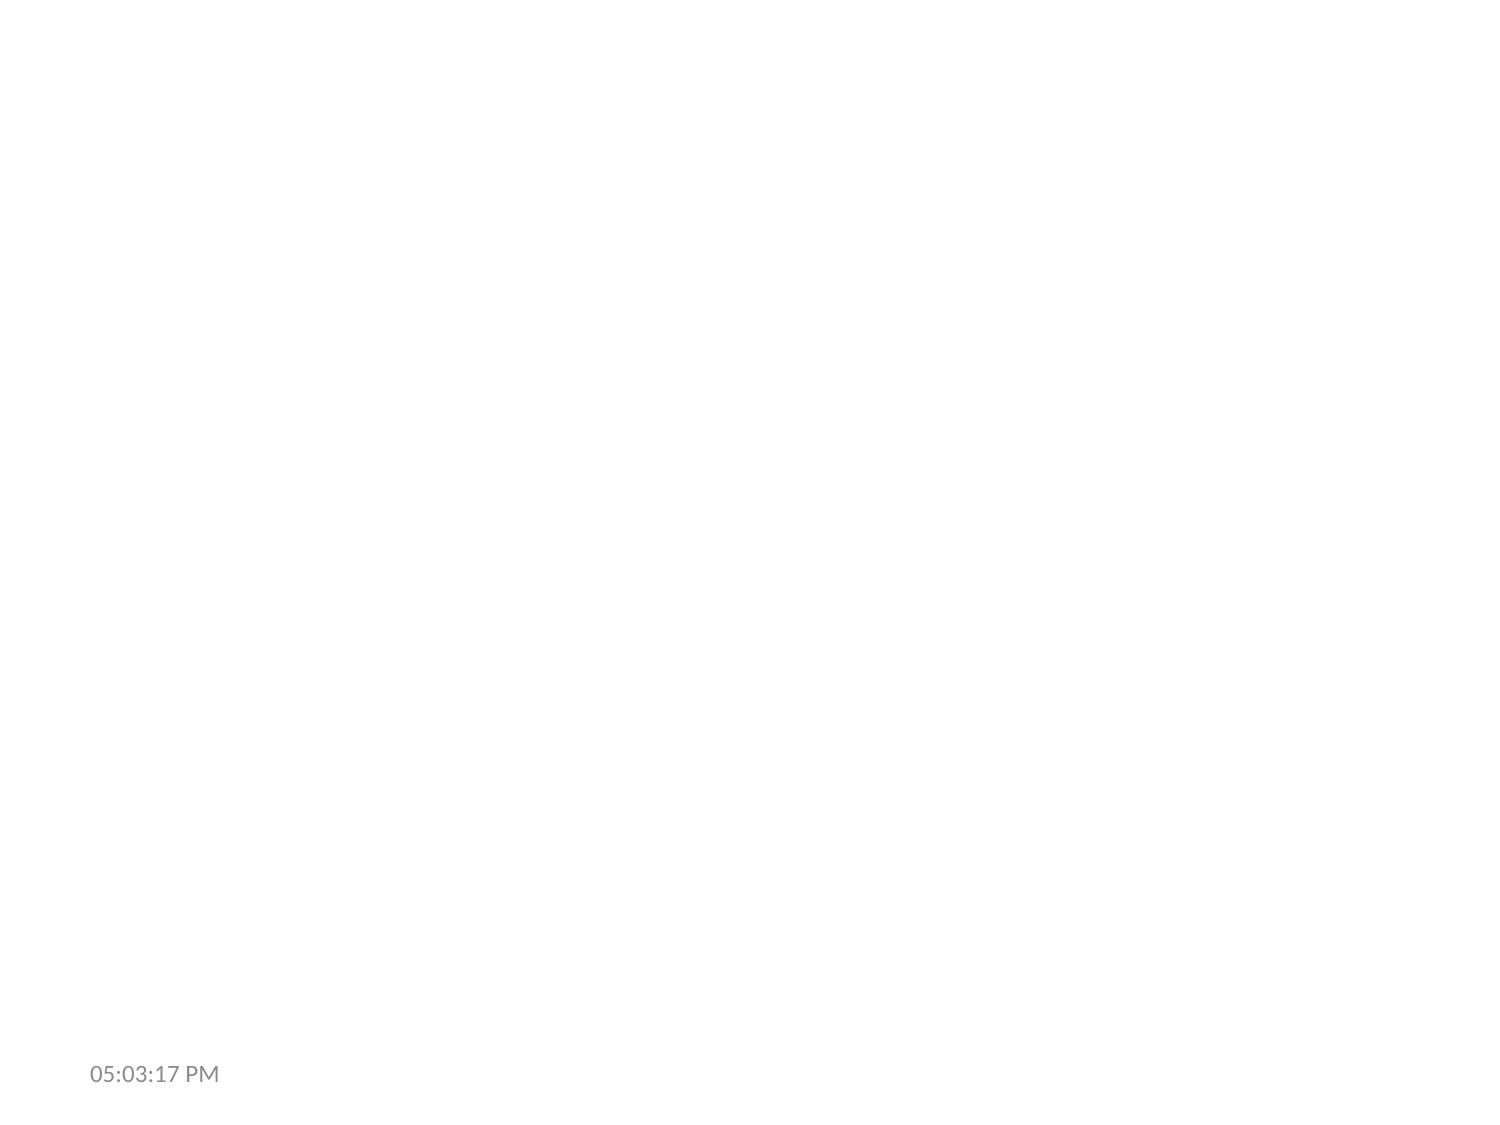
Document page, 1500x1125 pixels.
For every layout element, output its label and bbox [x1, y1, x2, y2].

slide_number [75, 1042, 425, 1103]
